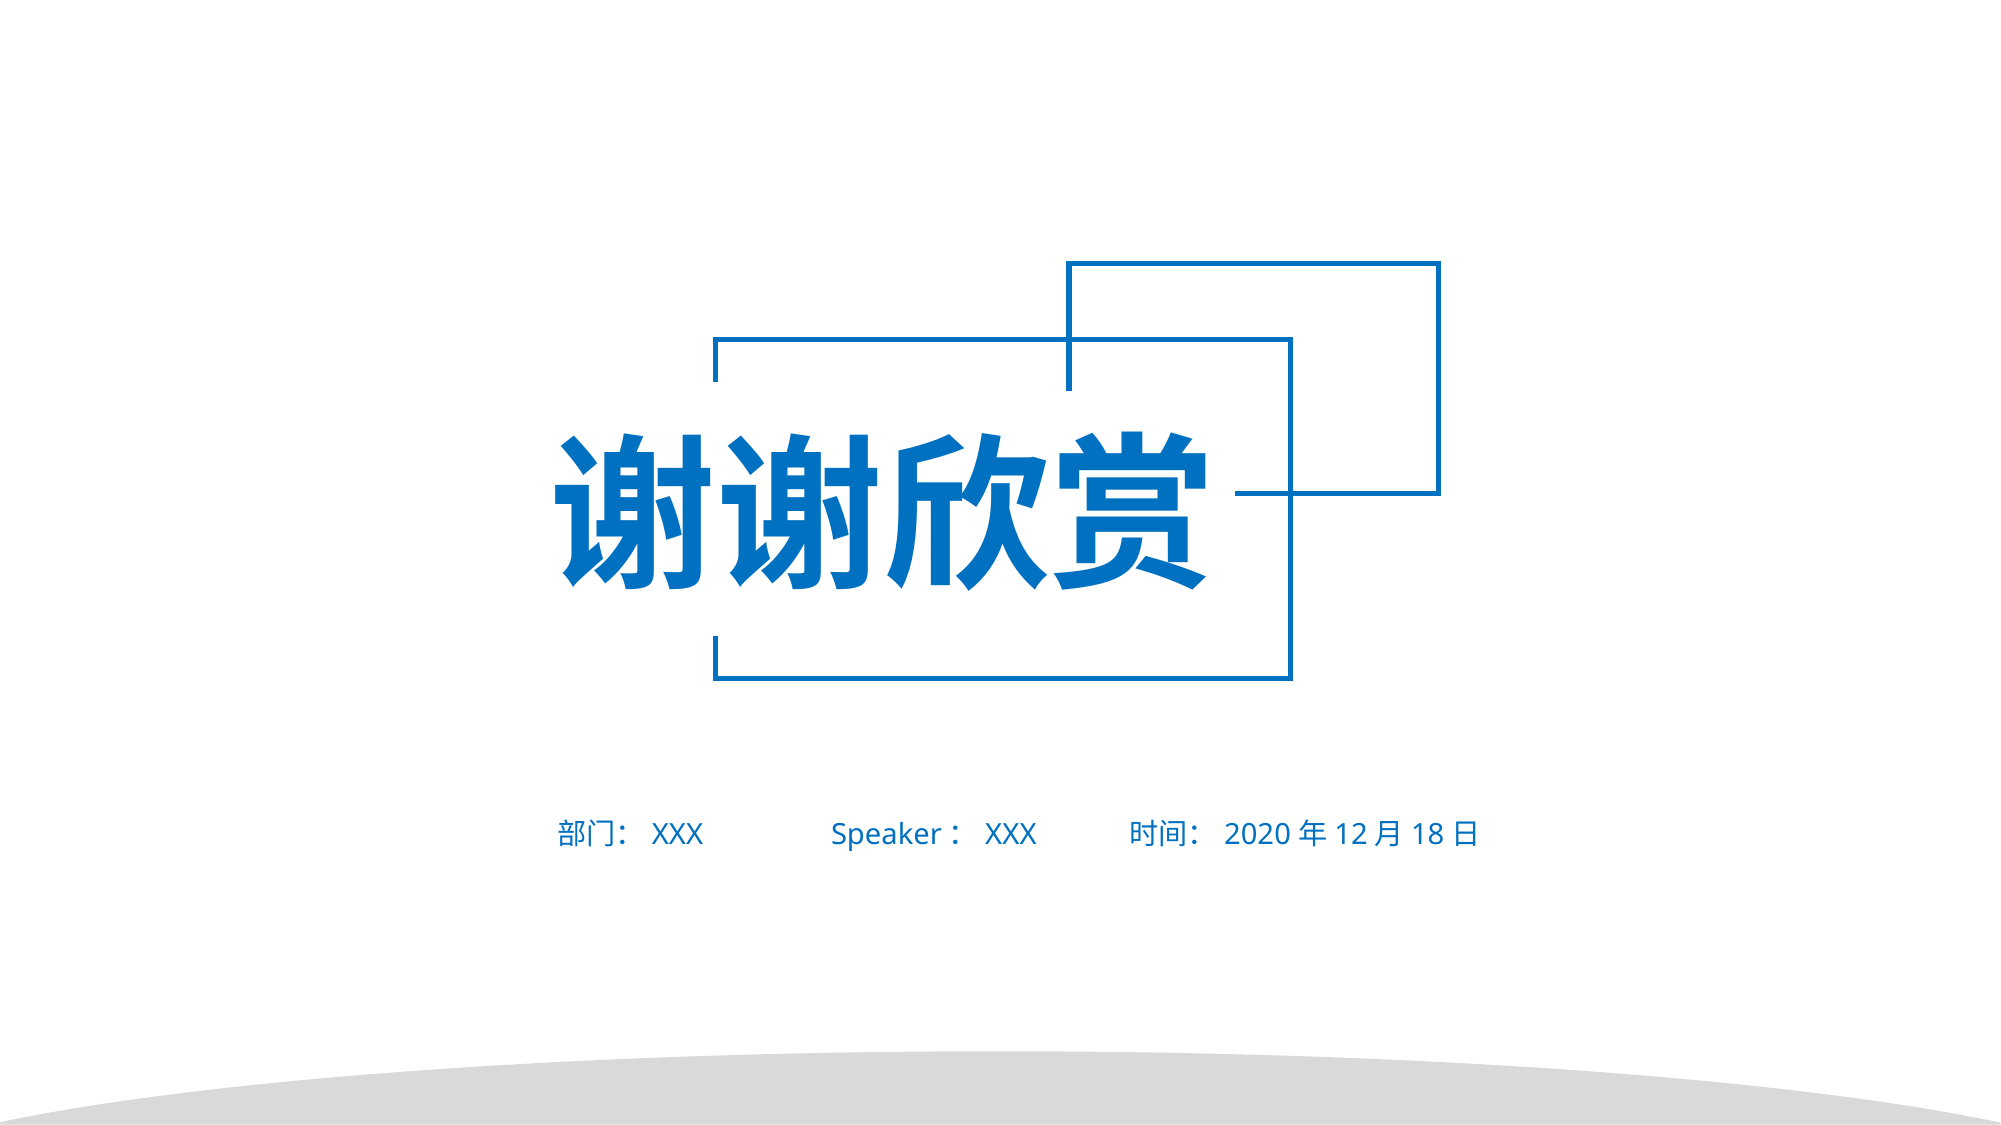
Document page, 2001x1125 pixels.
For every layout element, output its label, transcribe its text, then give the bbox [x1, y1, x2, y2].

text_box 时间：2020年12月18日 [1109, 808, 1501, 858]
text_box [1068, 262, 1440, 494]
text_box [715, 338, 1083, 401]
text_box Speaker：XXX [826, 808, 1109, 858]
text_box 谢谢欣赏 [510, 401, 1257, 617]
text_box [715, 494, 1292, 680]
text_box 部门：XXX [435, 808, 826, 858]
